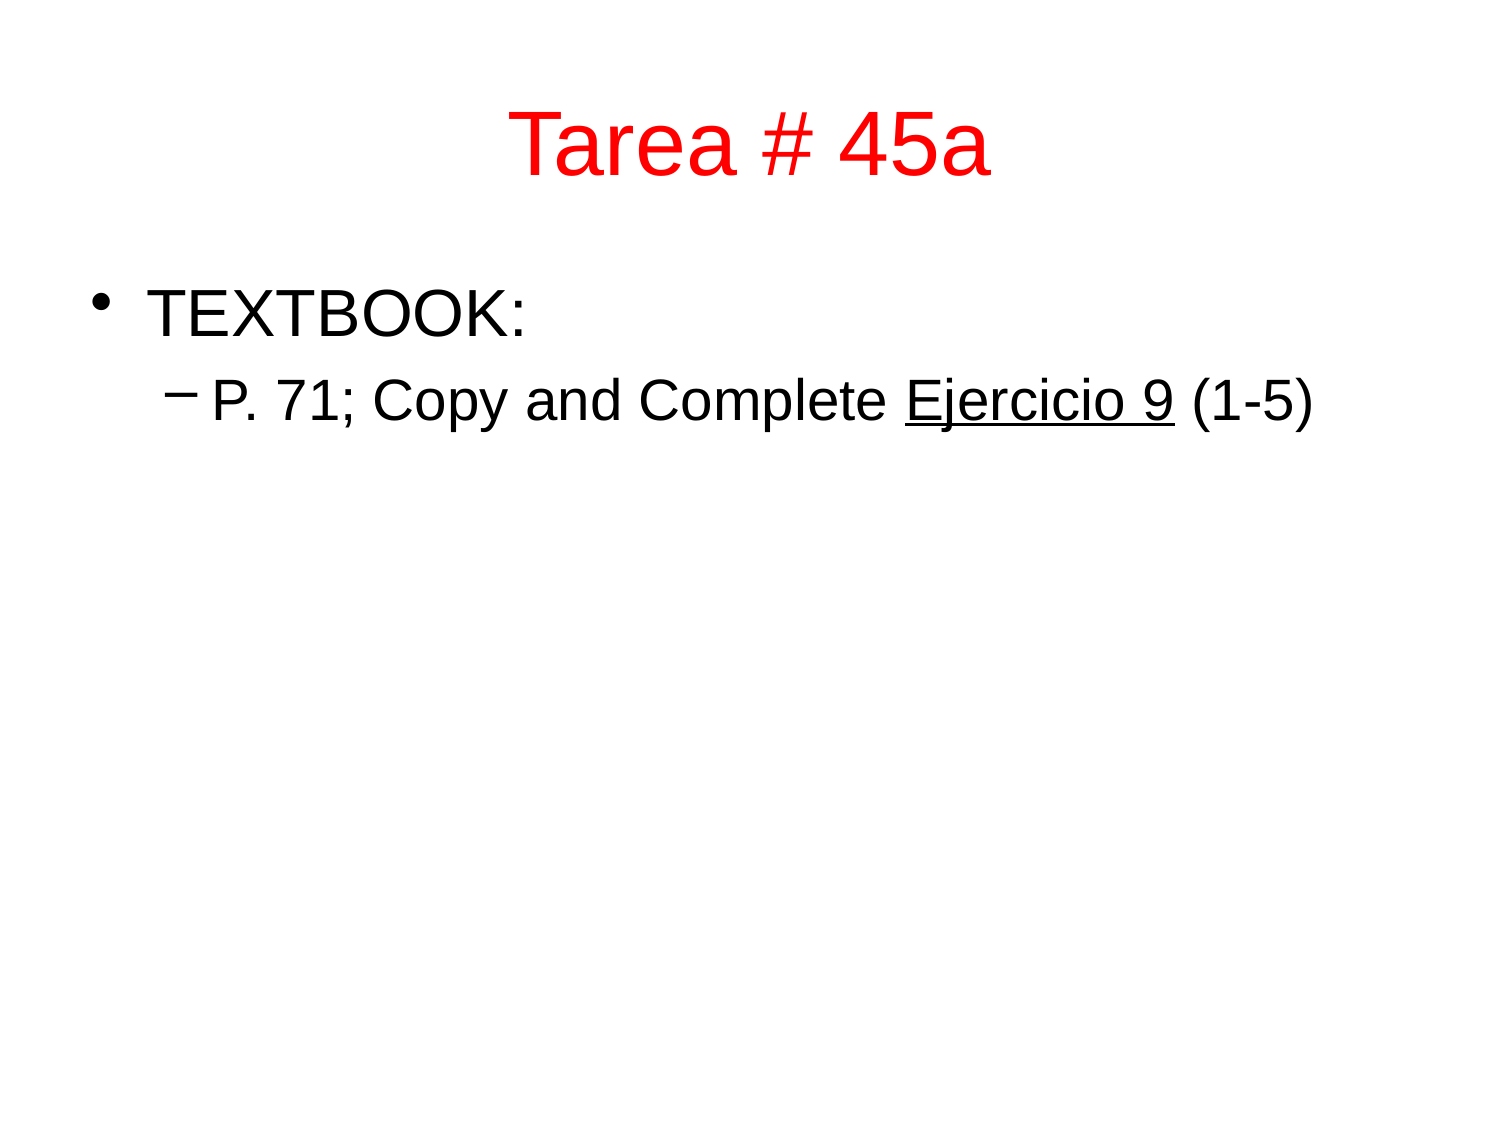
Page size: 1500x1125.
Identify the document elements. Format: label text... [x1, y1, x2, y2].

title Tarea # 45a [75, 45, 1425, 233]
list TEXTBOOK: P. 71; Copy and Complete Ejercicio 9 (1-5) [75, 262, 1425, 1005]
